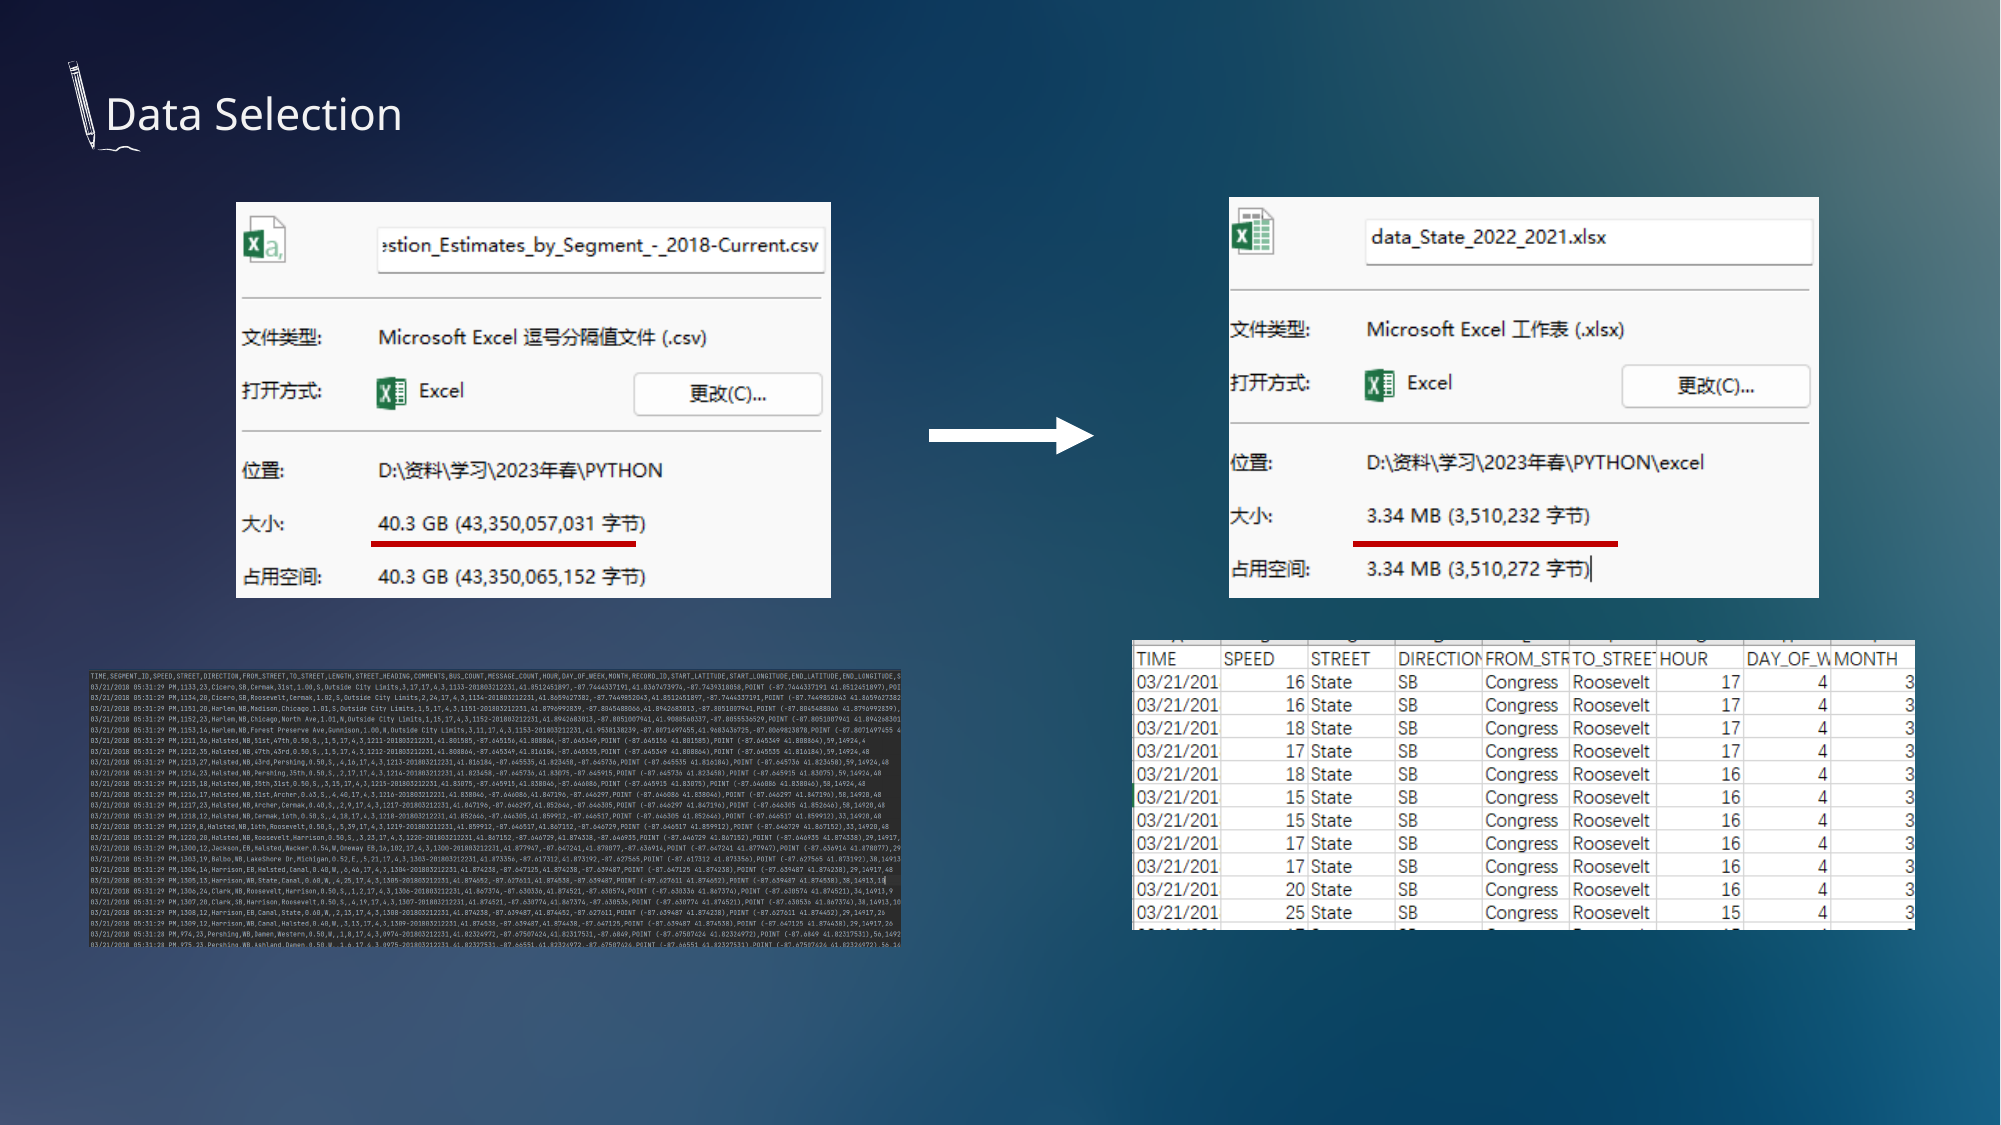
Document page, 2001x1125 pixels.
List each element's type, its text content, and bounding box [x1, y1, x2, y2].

text_box Data Selection [141, 78, 652, 147]
picture [0, 0, 2001, 1125]
